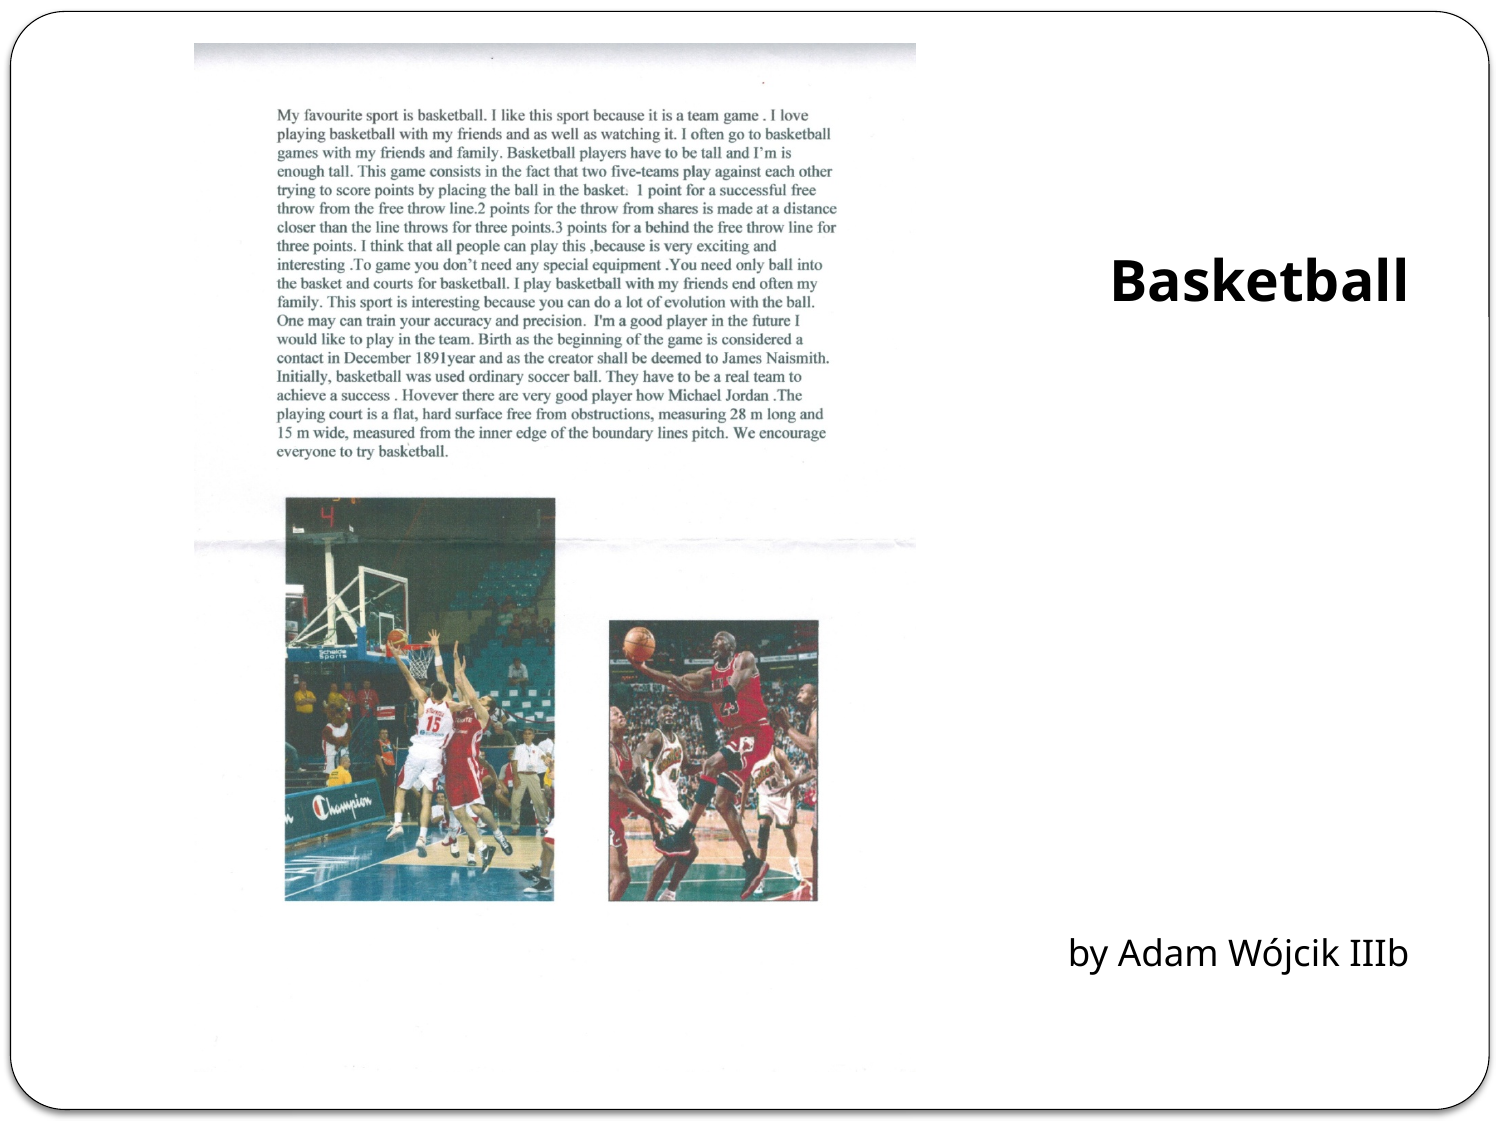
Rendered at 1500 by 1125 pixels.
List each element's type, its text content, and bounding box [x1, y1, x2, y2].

list Basketball by Adam Wójcik IIIb [921, 237, 1425, 988]
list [194, 43, 916, 1072]
